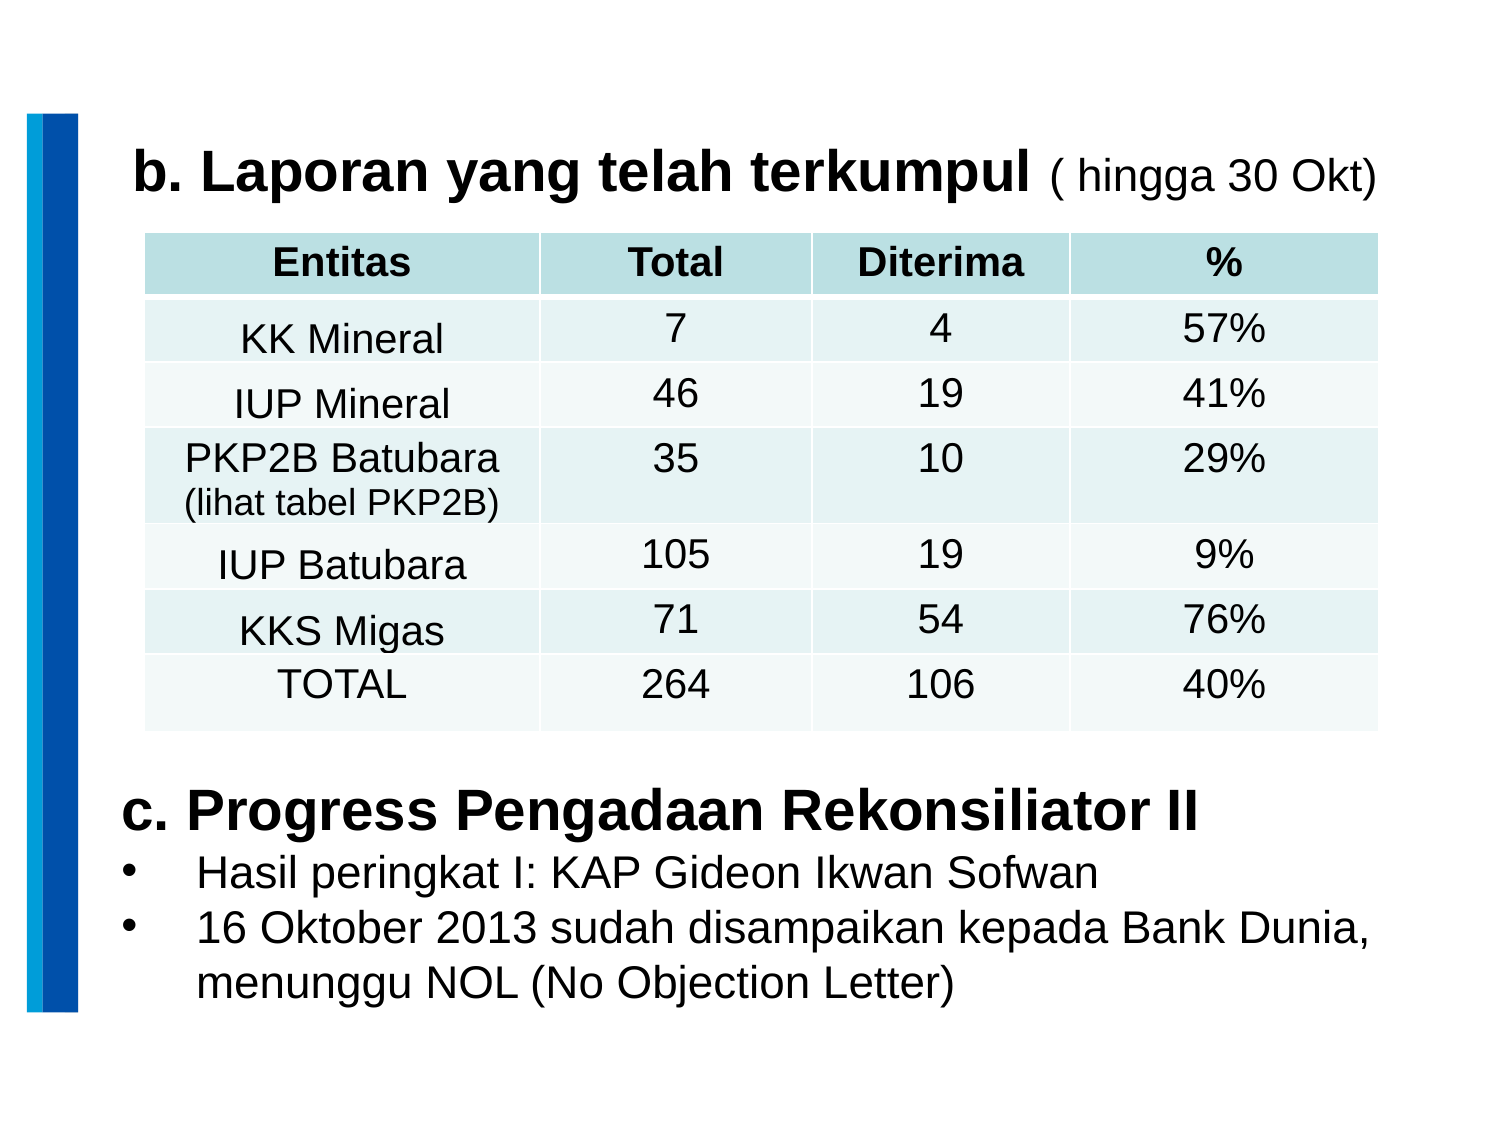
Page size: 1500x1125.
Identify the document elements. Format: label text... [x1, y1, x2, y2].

table_cell 19 [813, 524, 1069, 588]
table_cell 105 [541, 524, 811, 588]
table_cell PKP2B Batubara (lihat tabel PKP2B) [145, 428, 539, 523]
table_header Entitas [145, 233, 539, 294]
table_cell 19 [813, 363, 1069, 426]
table_cell 41% [1071, 363, 1378, 426]
table_cell 10 [813, 428, 1069, 523]
table_header % [1071, 233, 1378, 294]
text_box [43, 113, 79, 1013]
table_cell 264 [541, 655, 811, 731]
table_cell 46 [541, 363, 811, 426]
table_cell 71 [541, 590, 811, 653]
text_box c. Progress Pengadaan Rekonsiliator II Hasil peringkat I: KAP Gideon Ikwan Sofwan 16 Oktober 2013 sudah disampaikan kepada Bank Dunia, menunggu NOL (No Objection Letter) [78, 270, 1445, 1070]
table_cell 57% [1071, 300, 1378, 361]
text_box b. Laporan yang telah terkumpul ( hingga 30 Okt) [117, 67, 1456, 269]
table_cell 4 [813, 300, 1069, 361]
table_cell KK Mineral [145, 300, 539, 361]
table_header Diterima [813, 233, 1069, 294]
table_cell KKS Migas [145, 590, 539, 653]
table_cell 29% [1071, 428, 1378, 523]
table_cell 106 [813, 655, 1069, 731]
table_cell 35 [541, 428, 811, 523]
table_header Total [541, 233, 811, 294]
table_cell 54 [813, 590, 1069, 653]
text_box [26, 113, 43, 1013]
table_cell 40% [1071, 655, 1378, 731]
table_cell IUP Batubara [145, 524, 539, 588]
table_cell 9% [1071, 524, 1378, 588]
table_cell 7 [541, 300, 811, 361]
table_cell TOTAL [145, 655, 539, 731]
table_cell 76% [1071, 590, 1378, 653]
table_cell IUP Mineral [145, 363, 539, 426]
